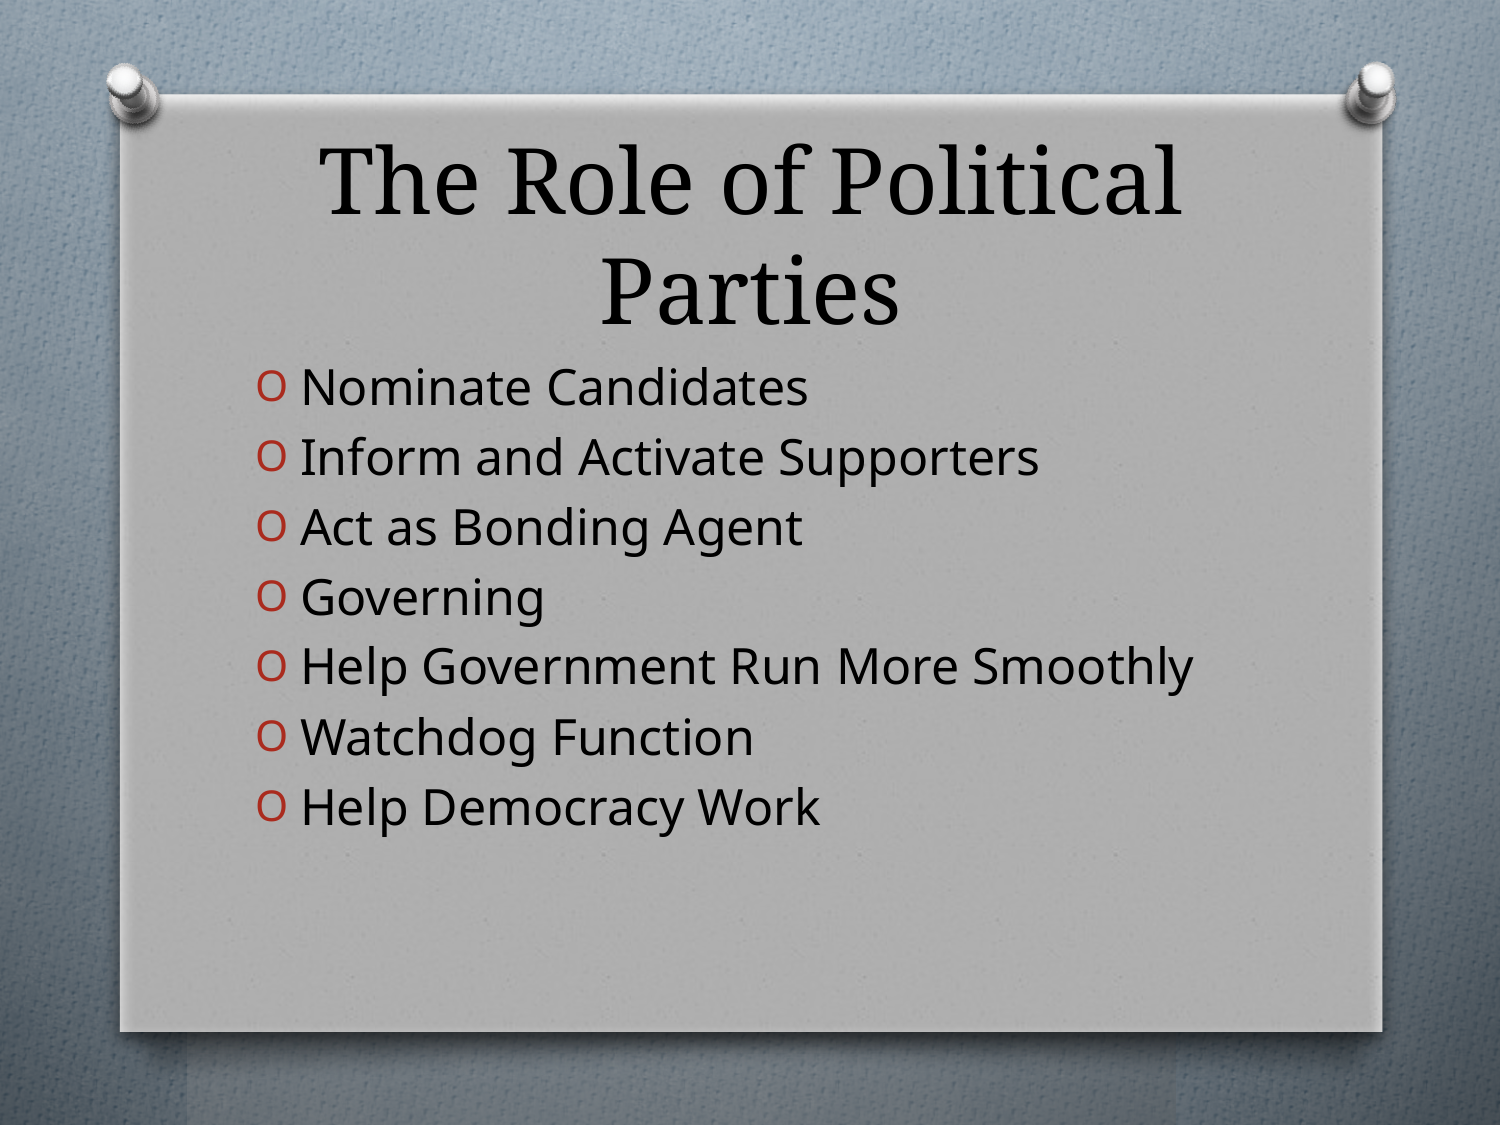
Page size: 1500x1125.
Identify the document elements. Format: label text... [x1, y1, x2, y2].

title The Role of Political Parties [179, 134, 1323, 332]
picture [75, 29, 198, 153]
list Nominate Candidates Inform and Activate Supporters Act as Bonding Agent Governing Help Government Run More Smoothly Watchdog Function Help Democracy Work [240, 347, 1257, 939]
picture [1317, 35, 1439, 156]
